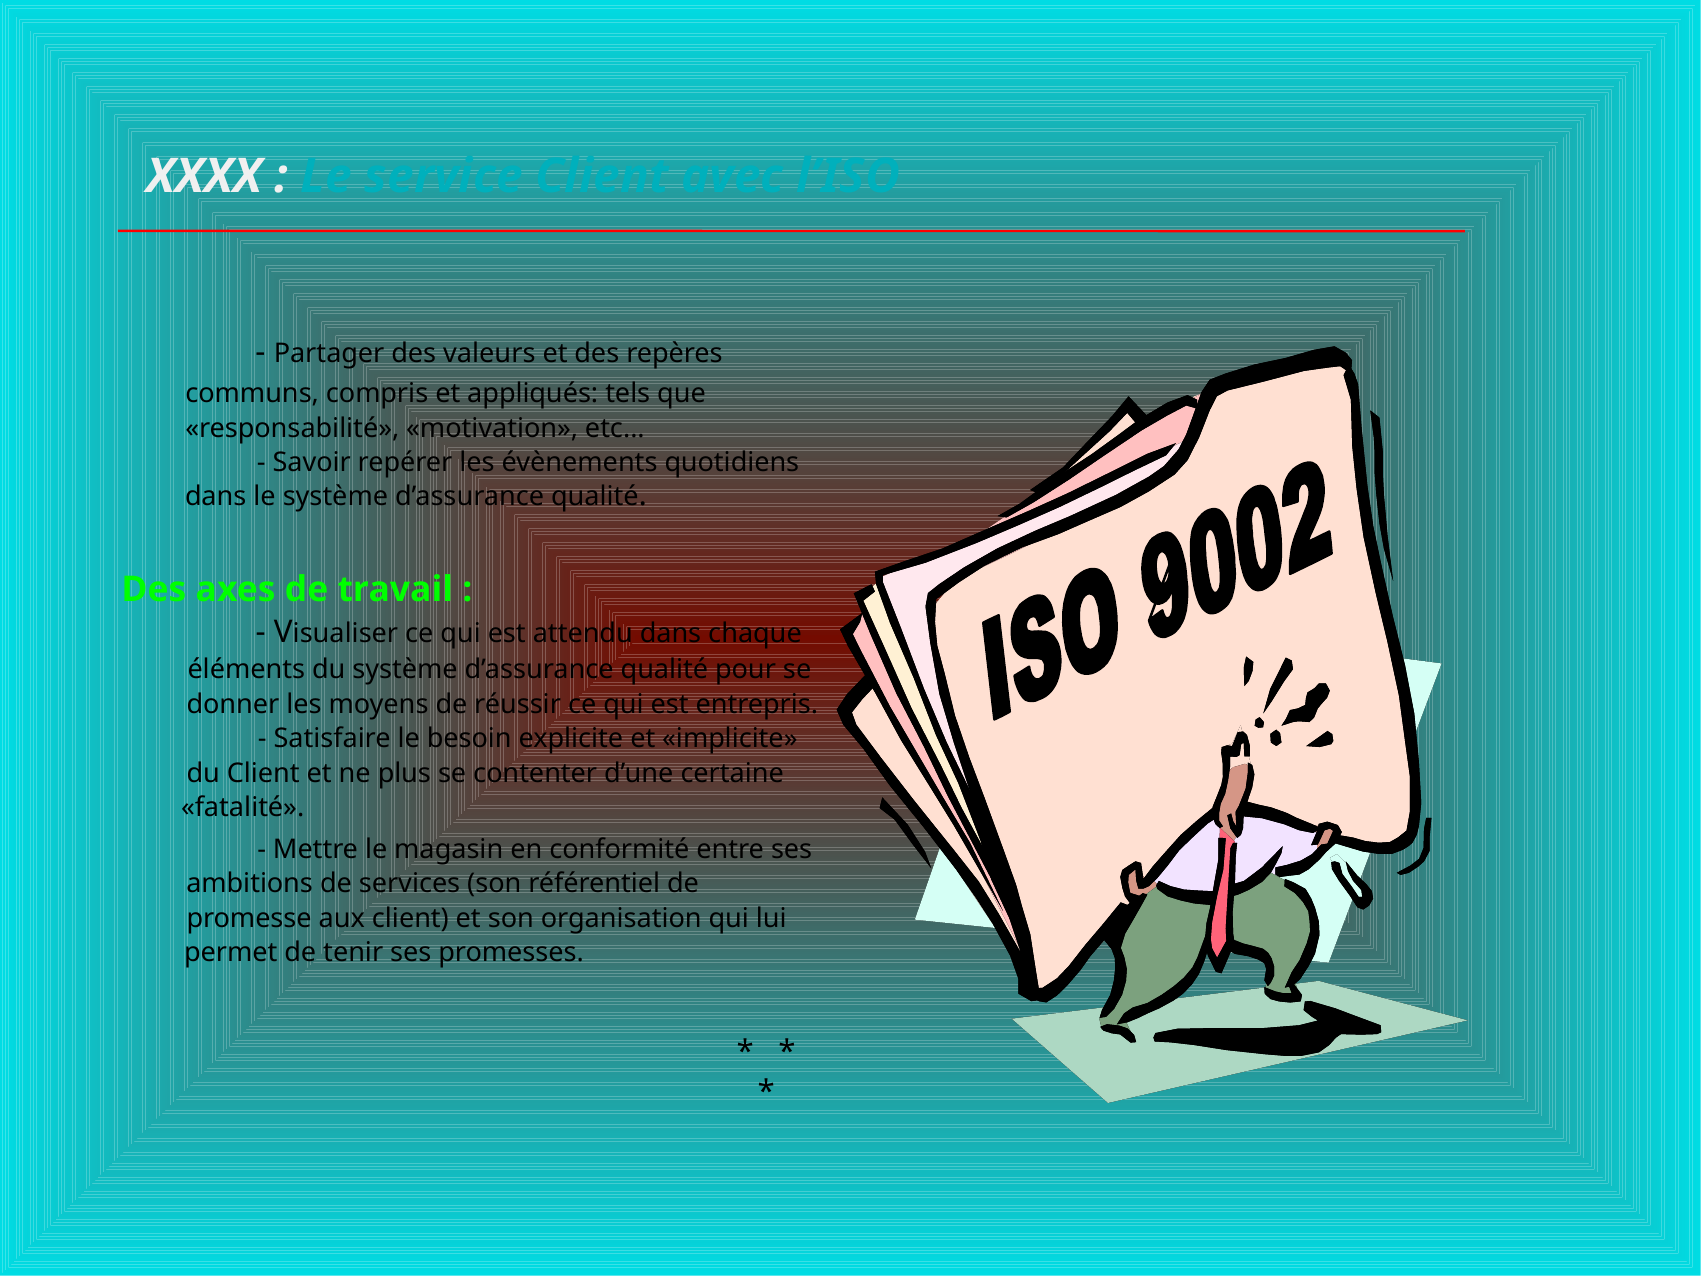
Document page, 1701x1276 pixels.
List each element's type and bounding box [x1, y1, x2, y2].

text_box [104, 122, 1468, 1125]
